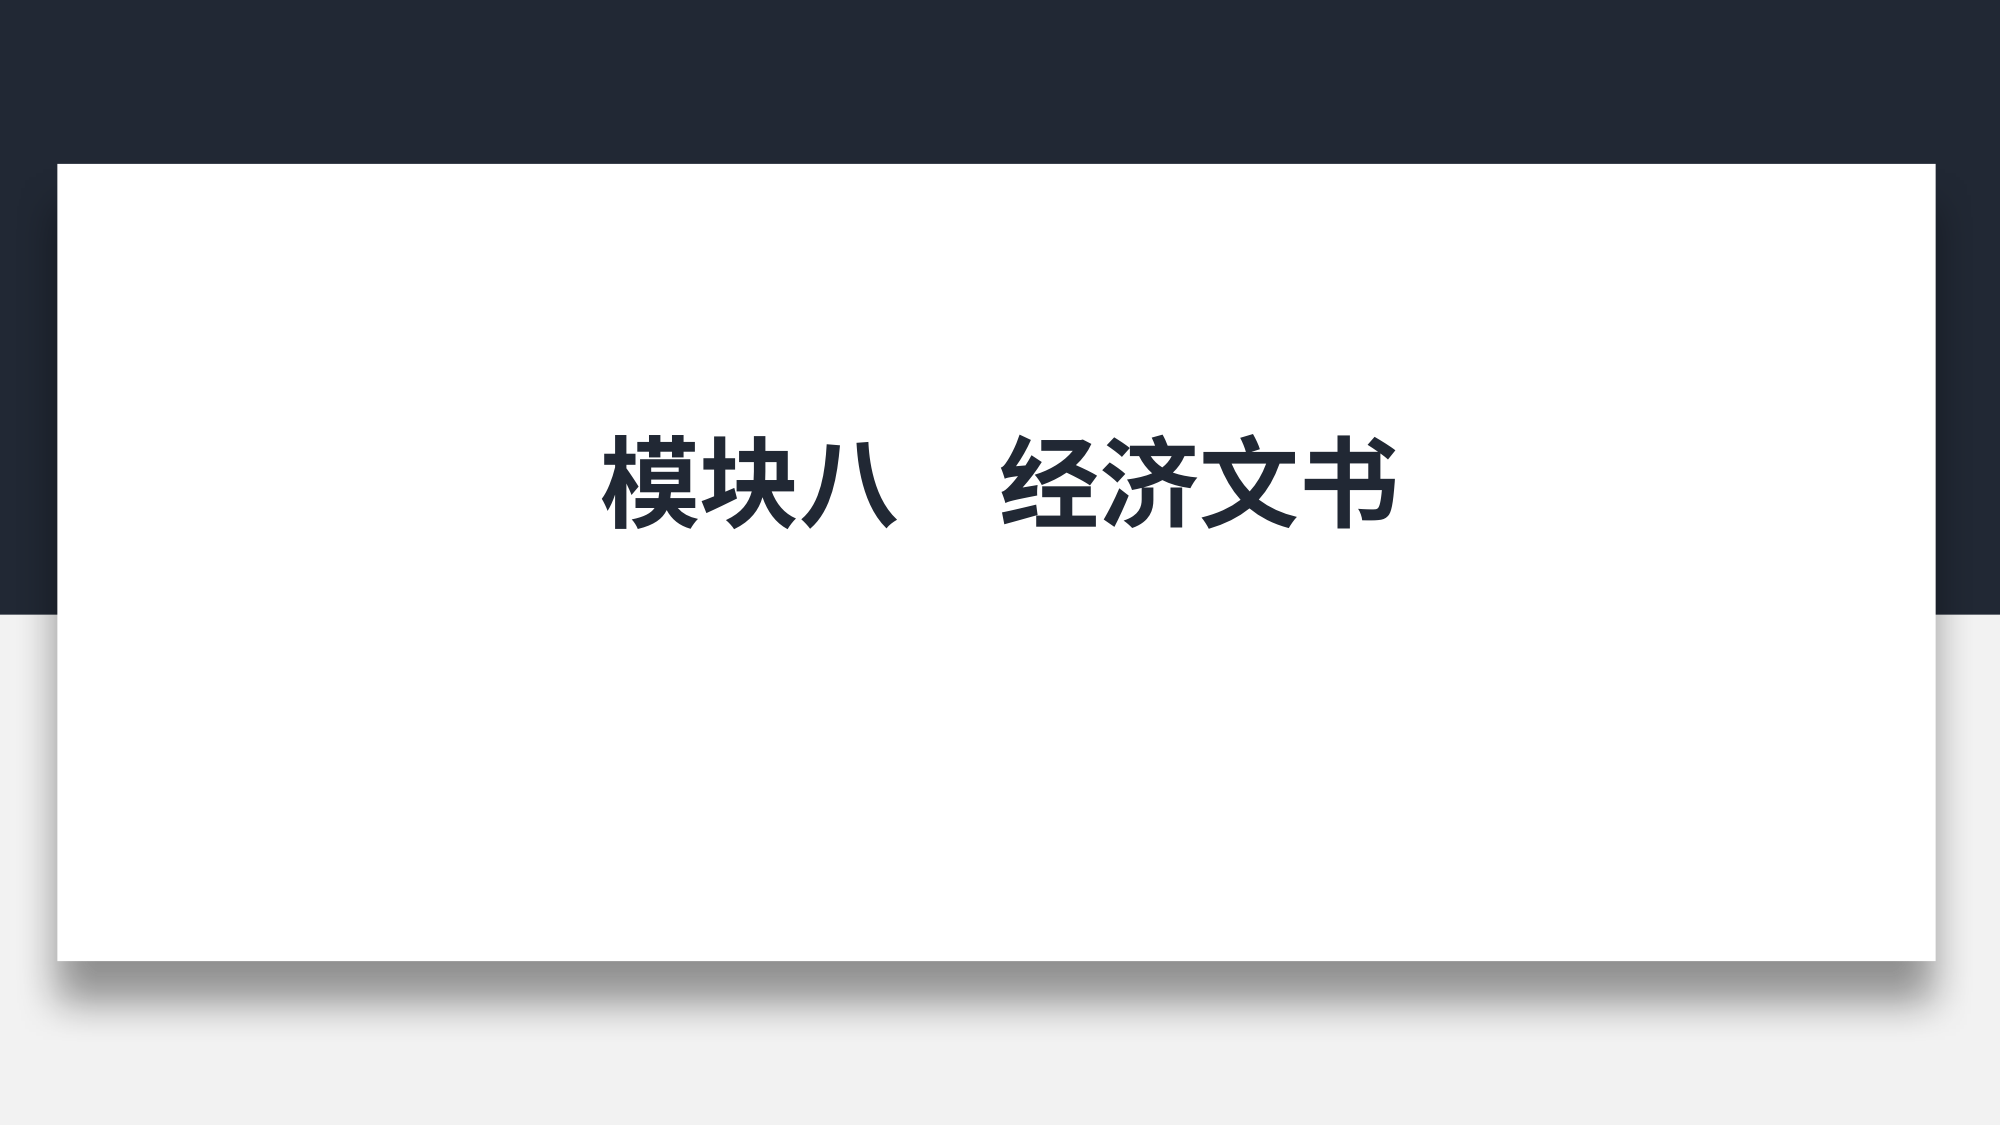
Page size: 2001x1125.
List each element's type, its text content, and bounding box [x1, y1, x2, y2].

text_box 模块八 经济文书 [585, 412, 1415, 548]
text_box [0, 0, 2000, 616]
text_box [56, 163, 1937, 962]
